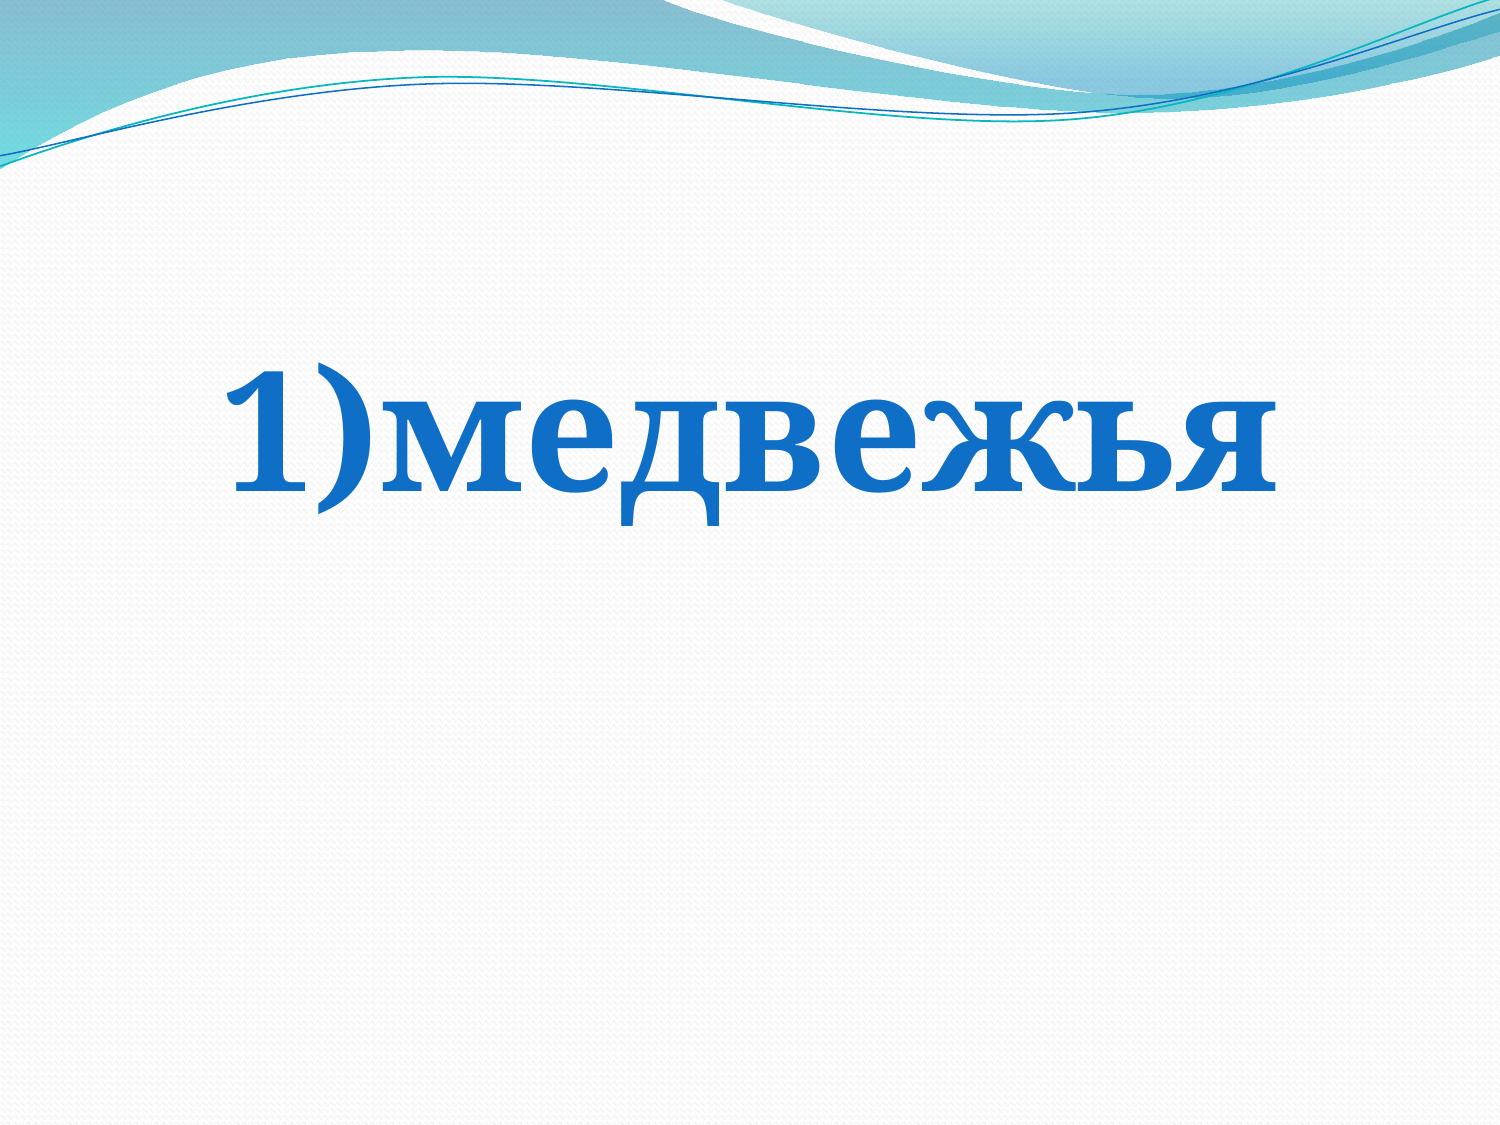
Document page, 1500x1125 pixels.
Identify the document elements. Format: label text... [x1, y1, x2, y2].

list 1)медвежья [75, 317, 1425, 1038]
